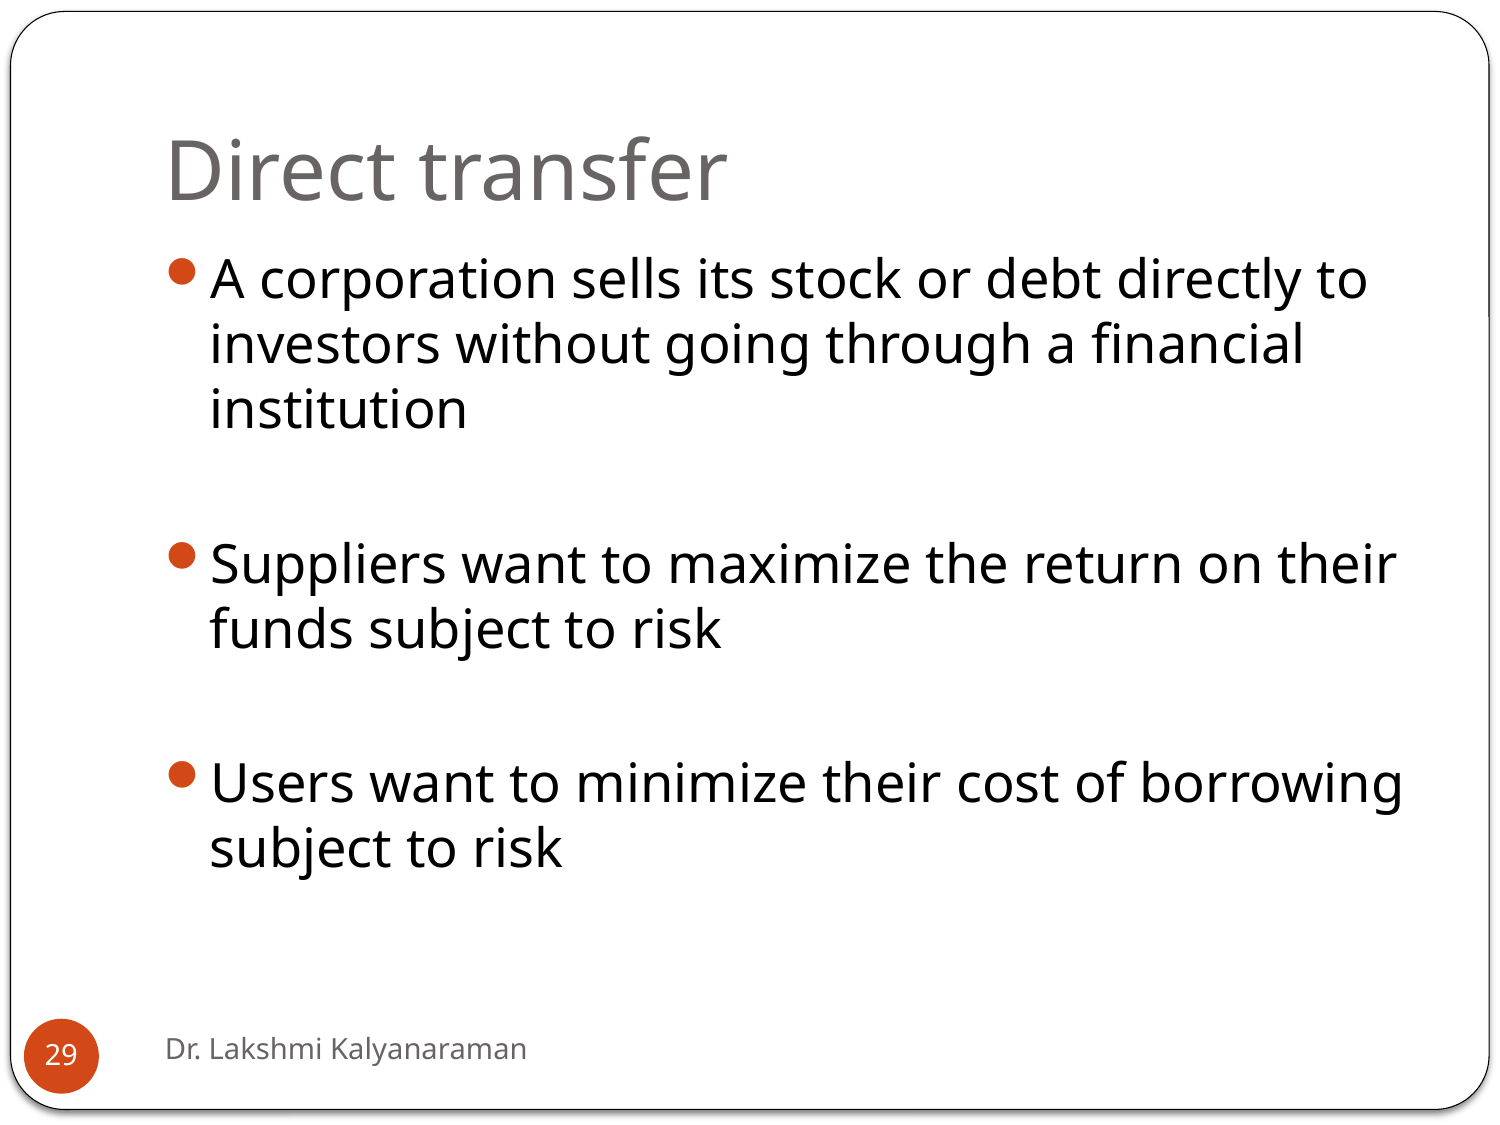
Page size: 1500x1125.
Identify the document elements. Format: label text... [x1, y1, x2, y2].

footer Dr. Lakshmi Kalyanaraman [150, 1012, 800, 1088]
list A corporation sells its stock or debt directly to investors without going through a financial institution Suppliers want to maximize the return on their funds subject to risk Users want to minimize their cost of borrowing subject to risk [150, 237, 1425, 988]
slide_number 29 [23, 1018, 99, 1094]
title Direct transfer [150, 45, 1425, 233]
